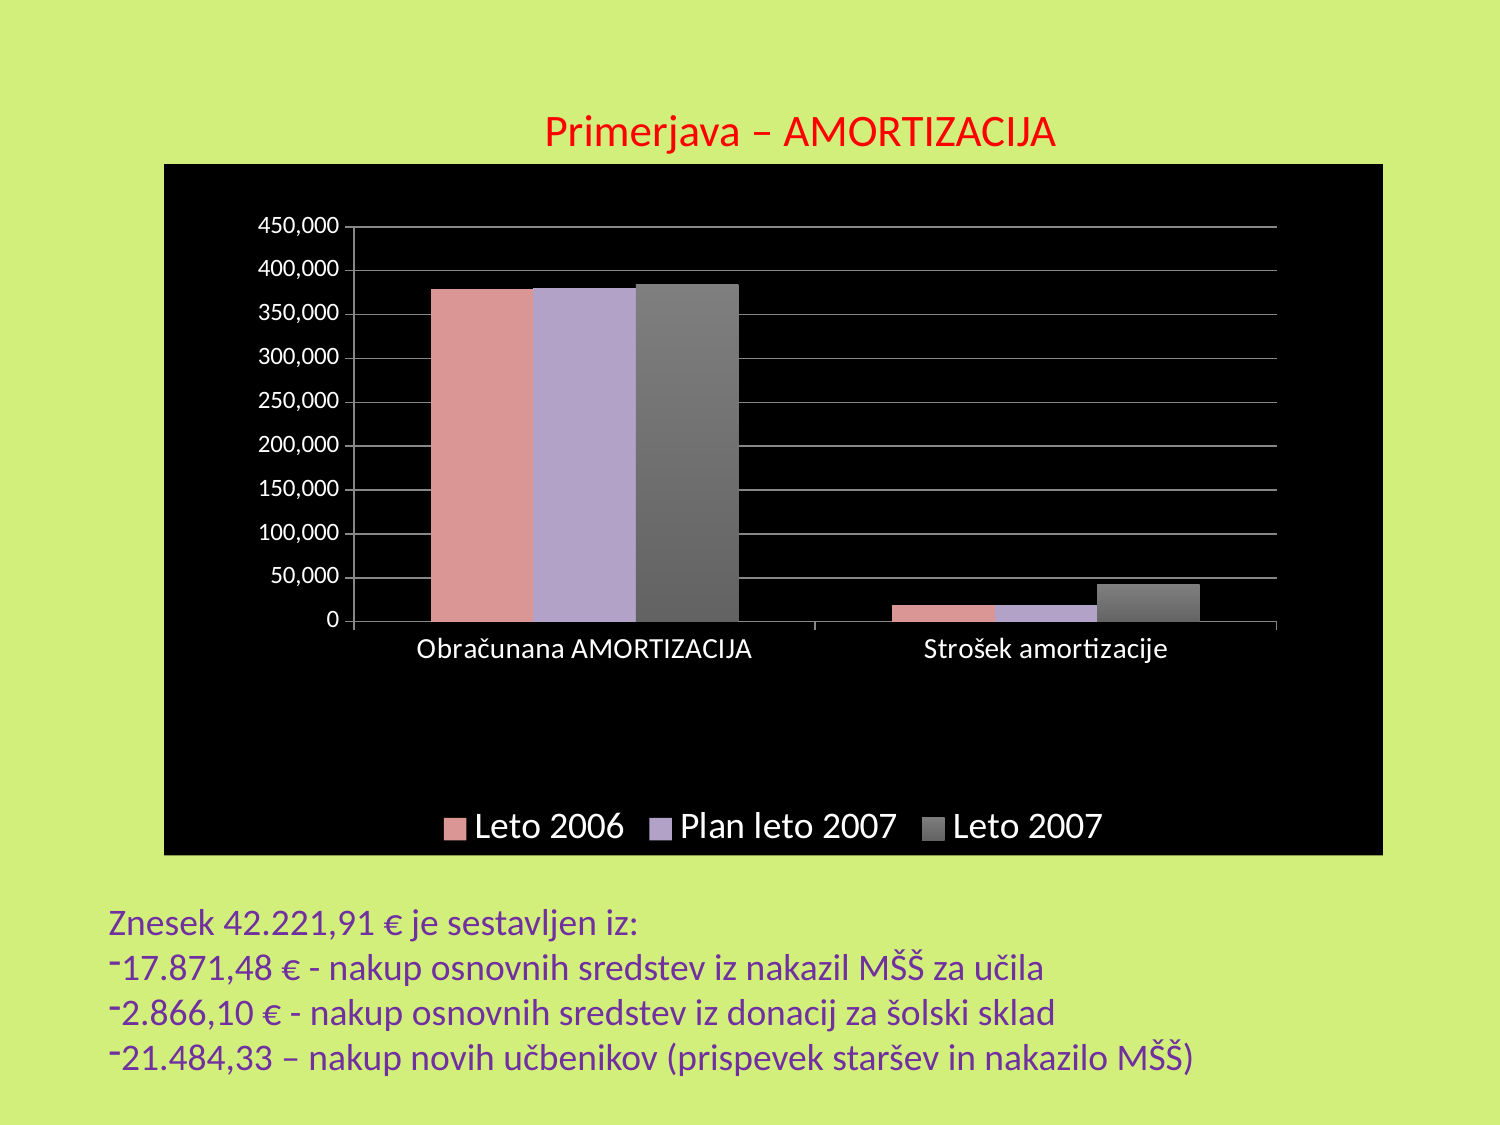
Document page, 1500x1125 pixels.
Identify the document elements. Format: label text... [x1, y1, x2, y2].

title Primerjava – AMORTIZACIJA [234, 93, 1388, 223]
chart [163, 163, 1383, 856]
text_box Znesek 42.221,91 € je sestavljen iz: 17.871,48 € - nakup osnovnih sredstev iz nakazil MŠŠ za učila 2.866,10 € - nakup osnovnih sredstev iz donacij za šolski sklad 21.484,33 – nakup novih učbenikov (prispevek staršev in nakazilo MŠŠ) [93, 890, 1454, 1086]
